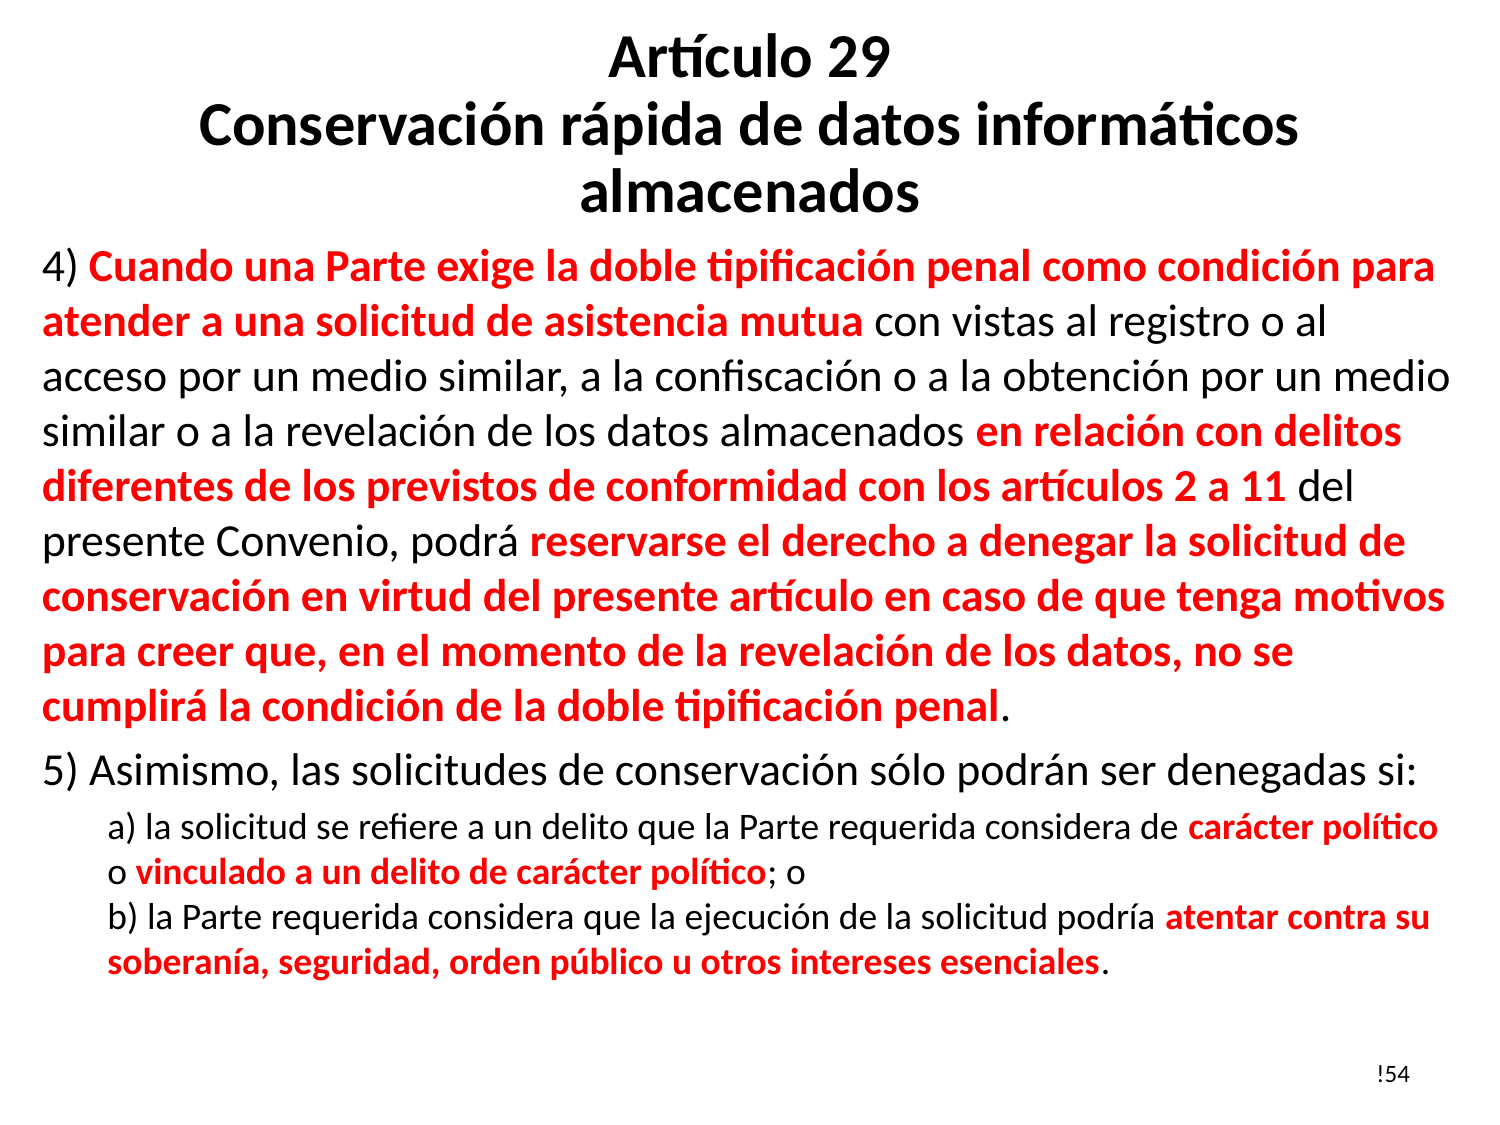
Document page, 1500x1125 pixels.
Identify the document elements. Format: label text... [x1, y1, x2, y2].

title Artículo 29 Conservación rápida de datos informáticos almacenados [75, 45, 1425, 206]
text_box 4) Cuando una Parte exige la doble tipificación penal como condición para atender a una solicitud de asistencia mutua con vistas al registro o al acceso por un medio similar, a la confiscación o a la obtención por un medio similar o a la revelación de los datos almacenados en relación con delitos diferentes de los previstos de conformidad con los artículos 2 a 11 del presente Convenio, podrá reservarse el derecho a denegar la solicitud de conservación en virtud del presente artículo en caso de que tenga motivos para creer que, en el momento de la revelación de los datos, no se cumplirá la condición de la doble tipificación penal. 5) Asimismo, las solicitudes de conservación sólo podrán ser denegadas si: a) la solicitud se refiere a un delito que la Parte requerida considera de carácter político o vinculado a un delito de carácter político; o b) la Parte requerida considera que la ejecución de la solicitud podría atentar contra su soberanía, seguridad, orden público u otros intereses esenciales. [26, 228, 1474, 1044]
slide_number !54 [1074, 1044, 1425, 1103]
